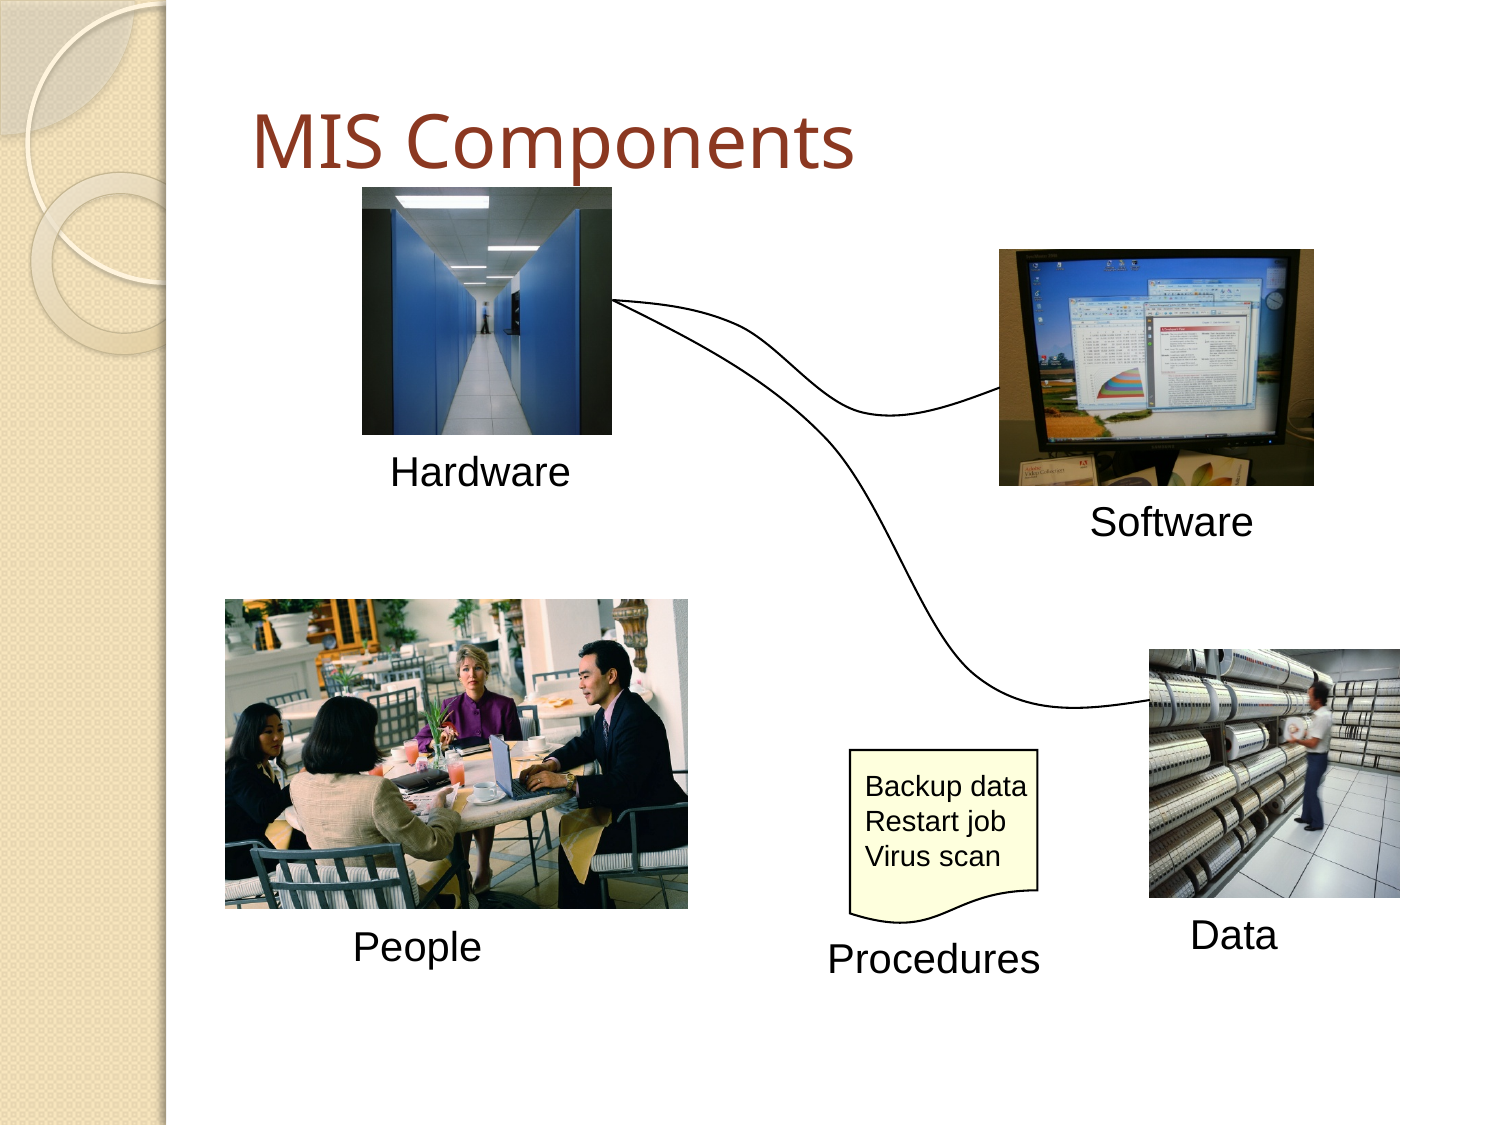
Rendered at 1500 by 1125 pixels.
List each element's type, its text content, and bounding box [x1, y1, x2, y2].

text_box People [337, 920, 498, 978]
text_box Backup data Restart job Virus scan [849, 750, 1038, 923]
picture [999, 249, 1314, 486]
text_box Hardware [375, 446, 586, 503]
picture [362, 187, 613, 435]
title MIS Components [235, 45, 1466, 233]
text_box [620, 300, 992, 416]
text_box Software [1074, 496, 1270, 553]
picture [1149, 649, 1401, 898]
text_box Procedures [812, 924, 1056, 990]
picture [224, 599, 688, 909]
text_box Data [1175, 909, 1294, 965]
text_box [620, 303, 1142, 708]
